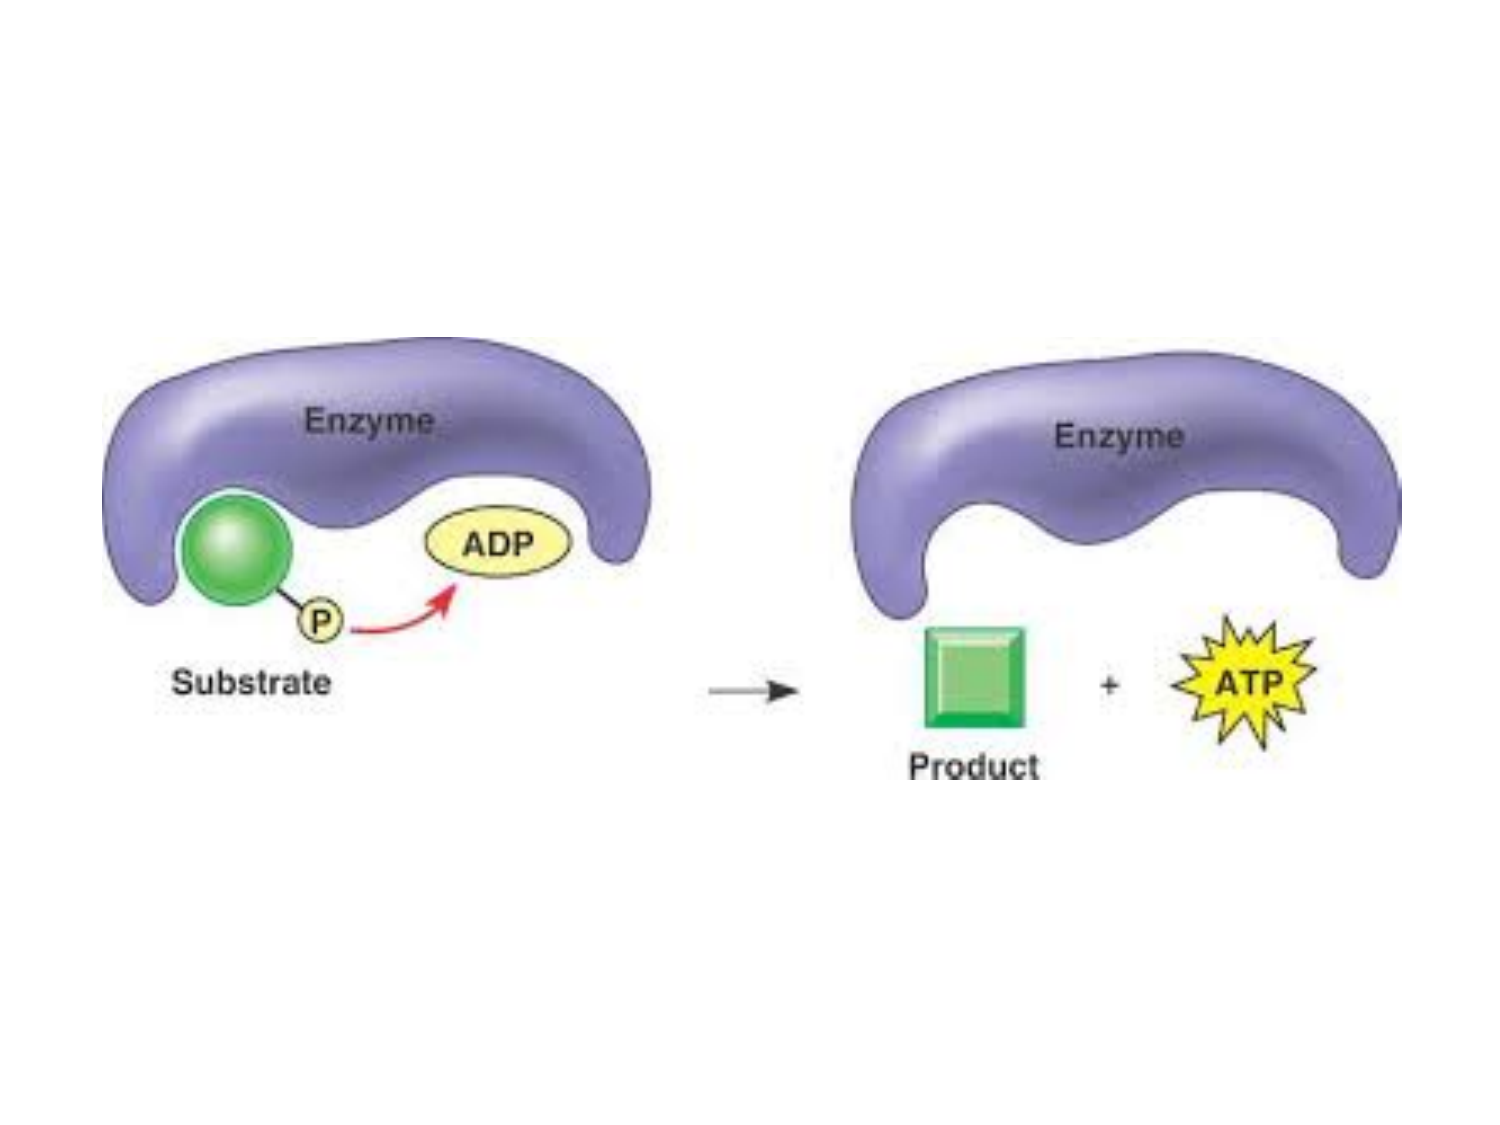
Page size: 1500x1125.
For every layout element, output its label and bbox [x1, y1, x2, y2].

picture [101, 337, 1402, 780]
